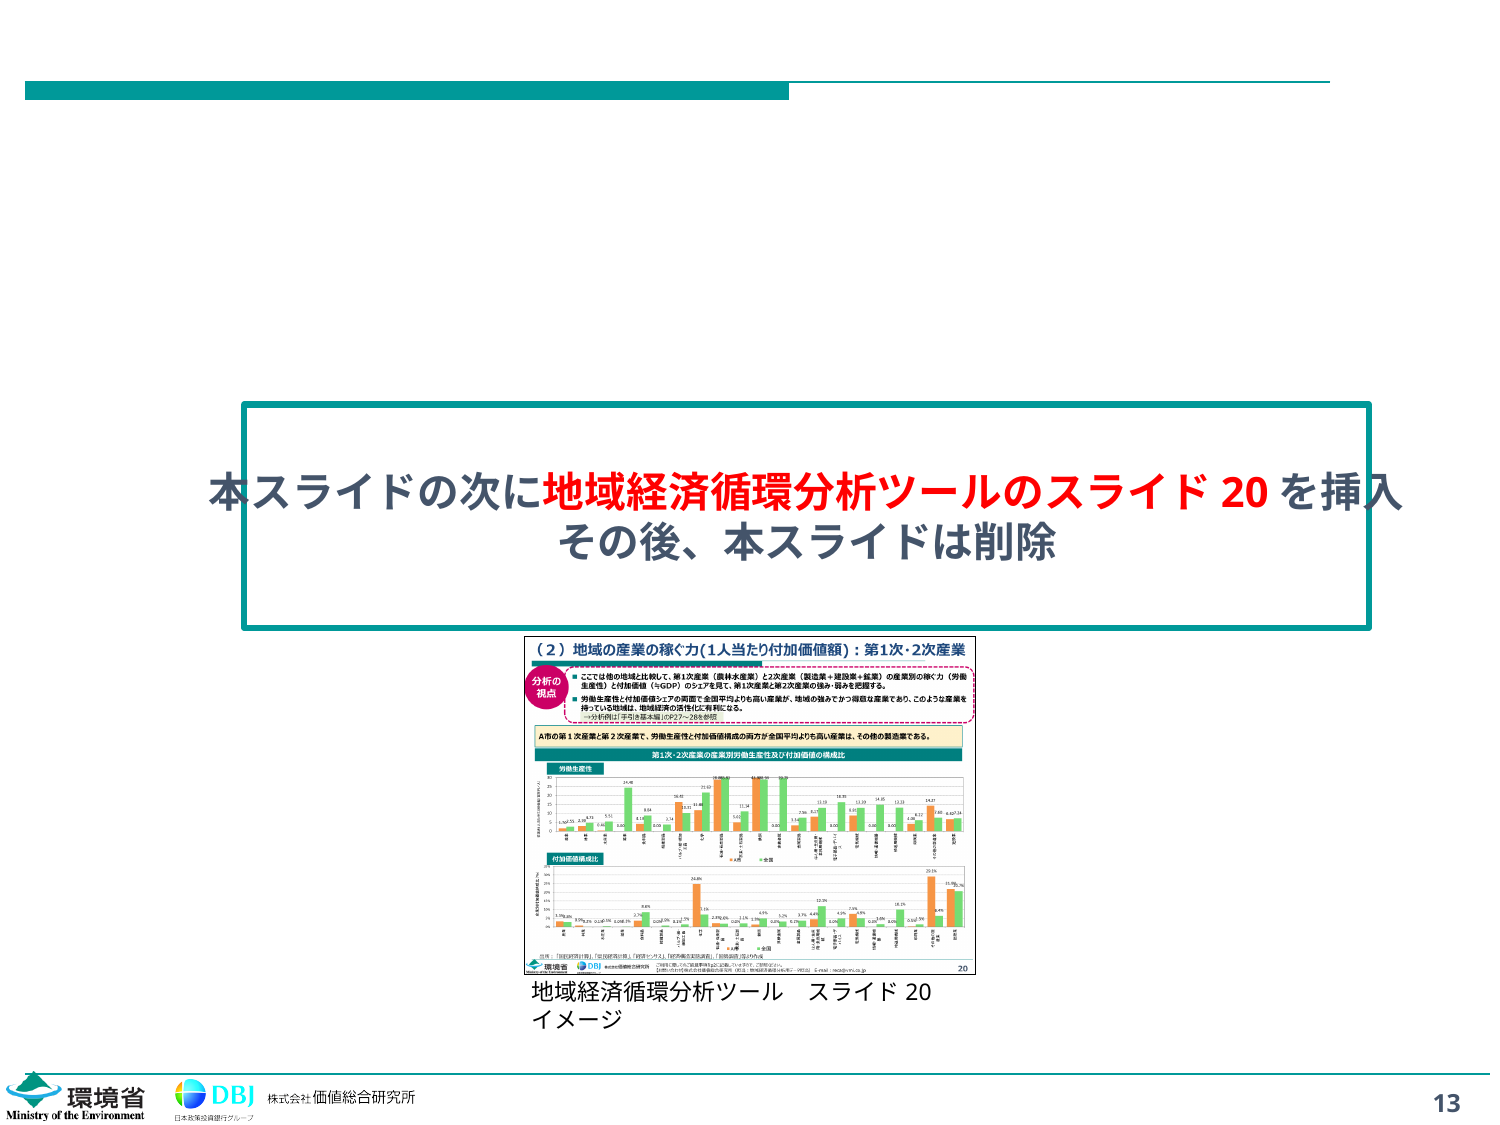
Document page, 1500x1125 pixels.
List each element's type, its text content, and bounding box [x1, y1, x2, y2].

text_box 本スライドの次に地域経済循環分析ツールのスライド20を挿入 その後、本スライドは削除 [244, 404, 1369, 628]
text_box 地域経済循環分析ツール スライド20 イメージ [517, 970, 983, 1041]
picture [171, 1075, 419, 1125]
picture [2, 1071, 148, 1125]
picture [524, 636, 976, 975]
slide_number 13 [1393, 1079, 1500, 1122]
